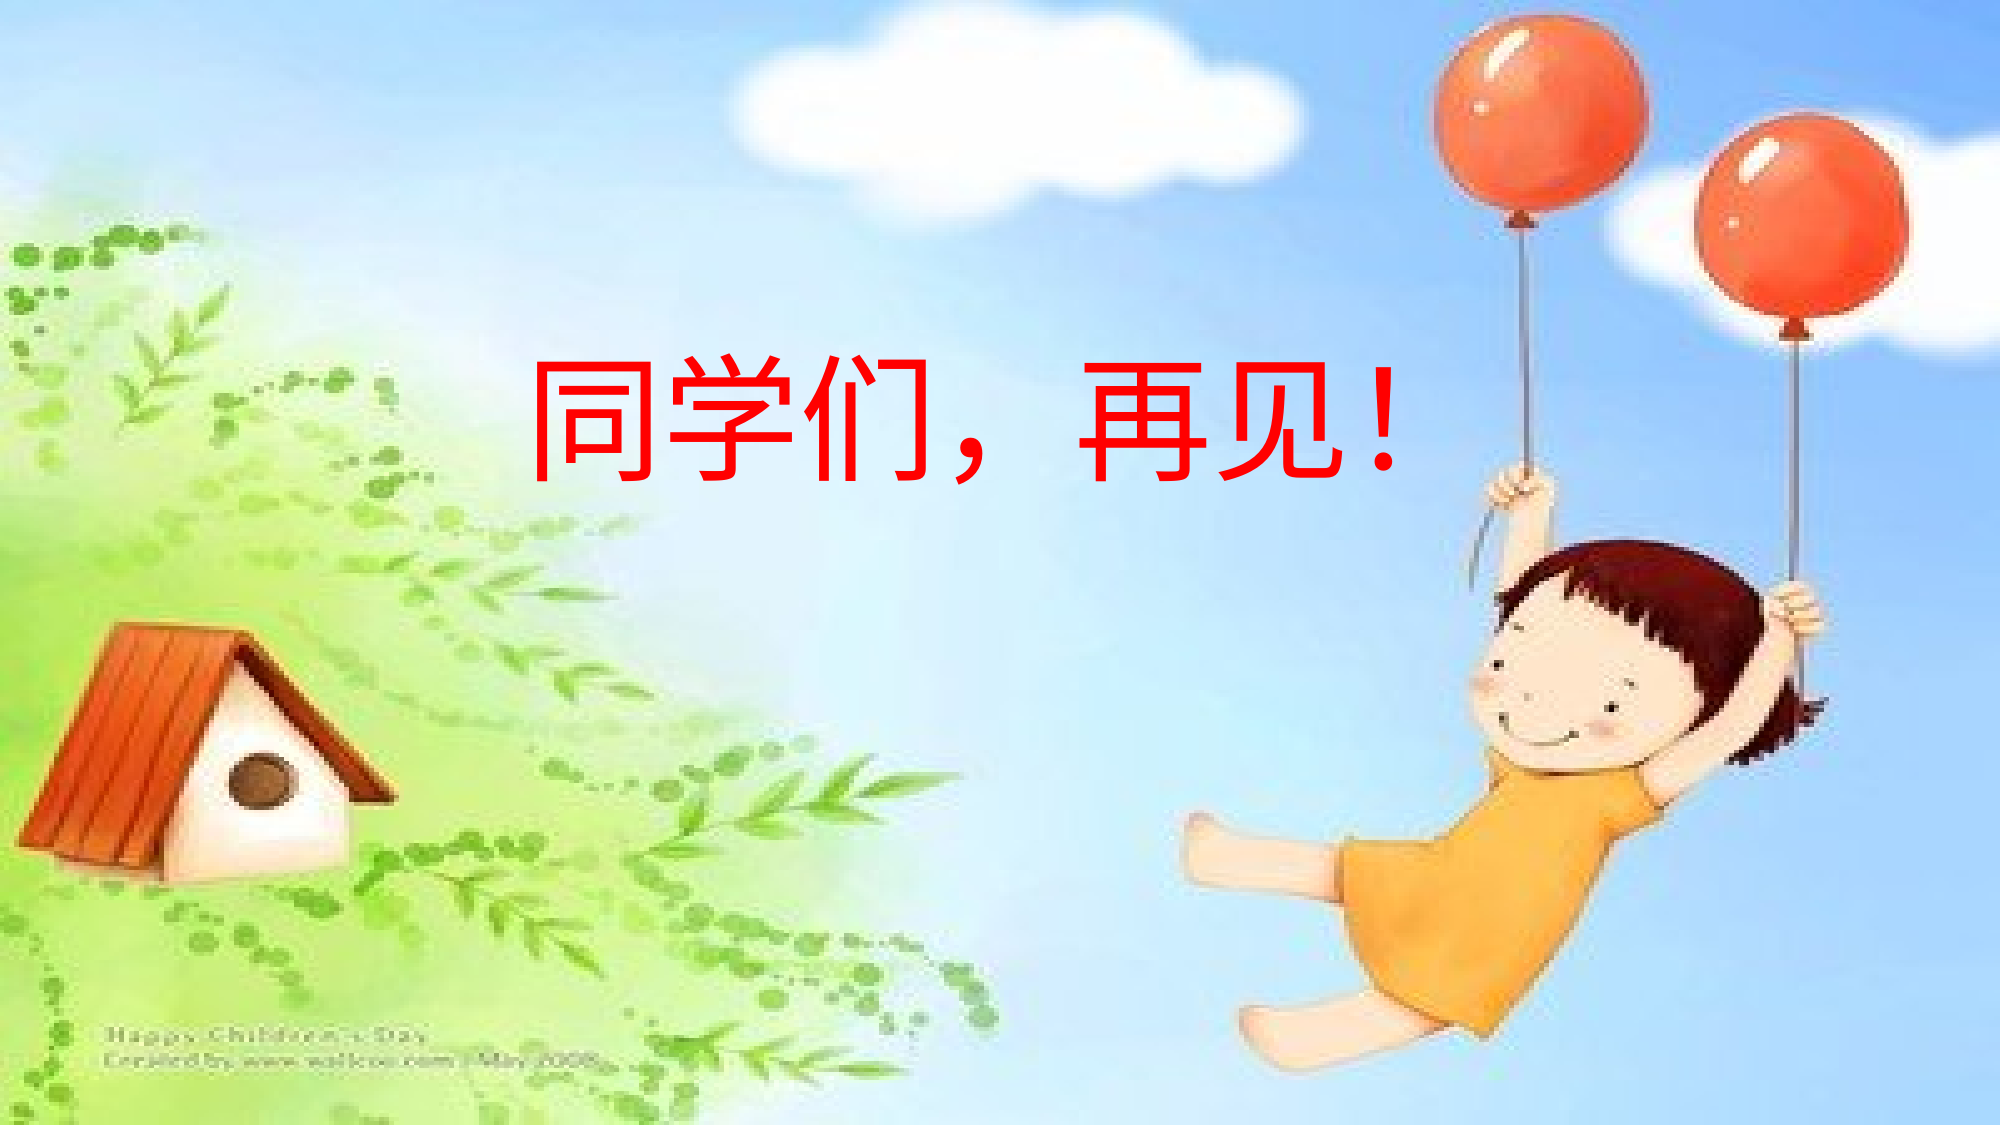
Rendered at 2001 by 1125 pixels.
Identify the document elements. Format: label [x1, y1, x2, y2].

list [0, 0, 2000, 1125]
